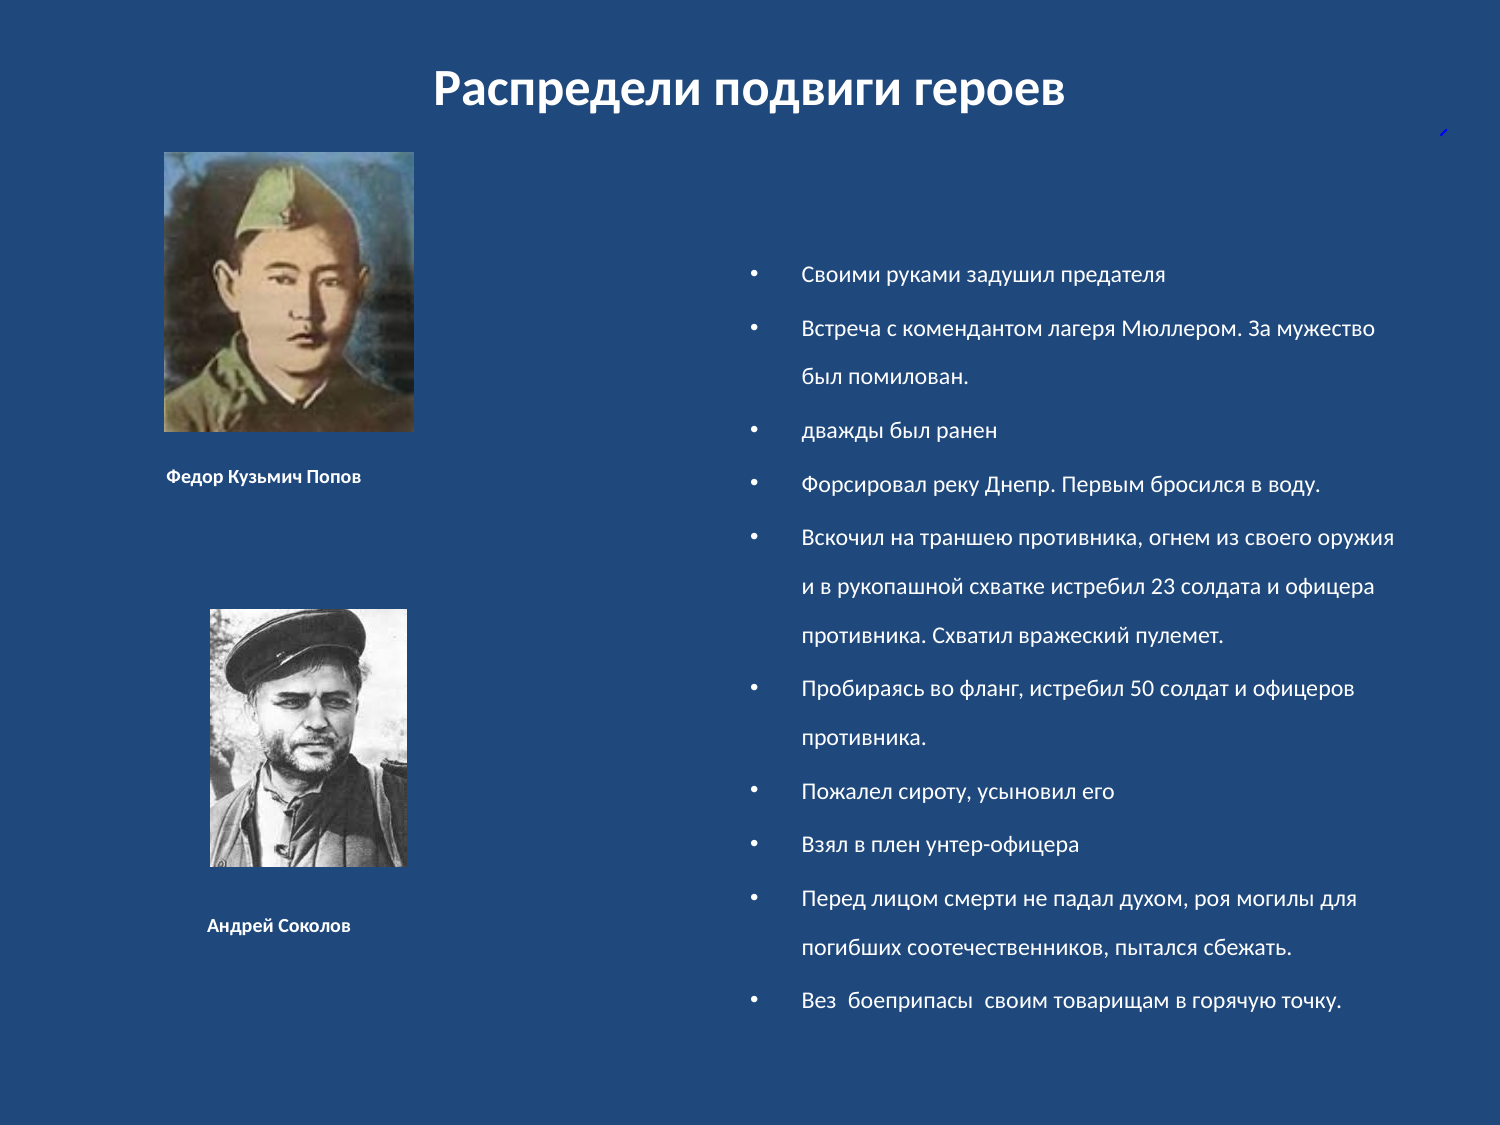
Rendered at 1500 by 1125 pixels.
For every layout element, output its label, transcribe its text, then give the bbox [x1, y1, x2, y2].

picture [210, 609, 407, 868]
list Федор Кузьмич Попов Андрей Соколов Своими руками задушил предателя Встреча с комендантом лагеря Мюллером. За мужество был помилован. дважды был ранен Форсировал реку Днепр. Первым бросился в воду. Вскочил на траншею противника, огнем из своего оружия и в рукопашной схватке истребил 23 солдата и офицера противника. Схватил вражеский пулемет. Пробираясь во фланг, истребил 50 солдат и офицеров противника. Пожалел сироту, усыновил его Взял в плен унтер-офицера Перед лицом смерти не падал духом, роя могилы для погибших соотечественников, пытался сбежать. Вез боеприпасы своим товарищам в горячую точку. [75, 117, 1425, 1090]
picture [163, 152, 415, 432]
title Распредели подвиги героев [75, 45, 1425, 117]
